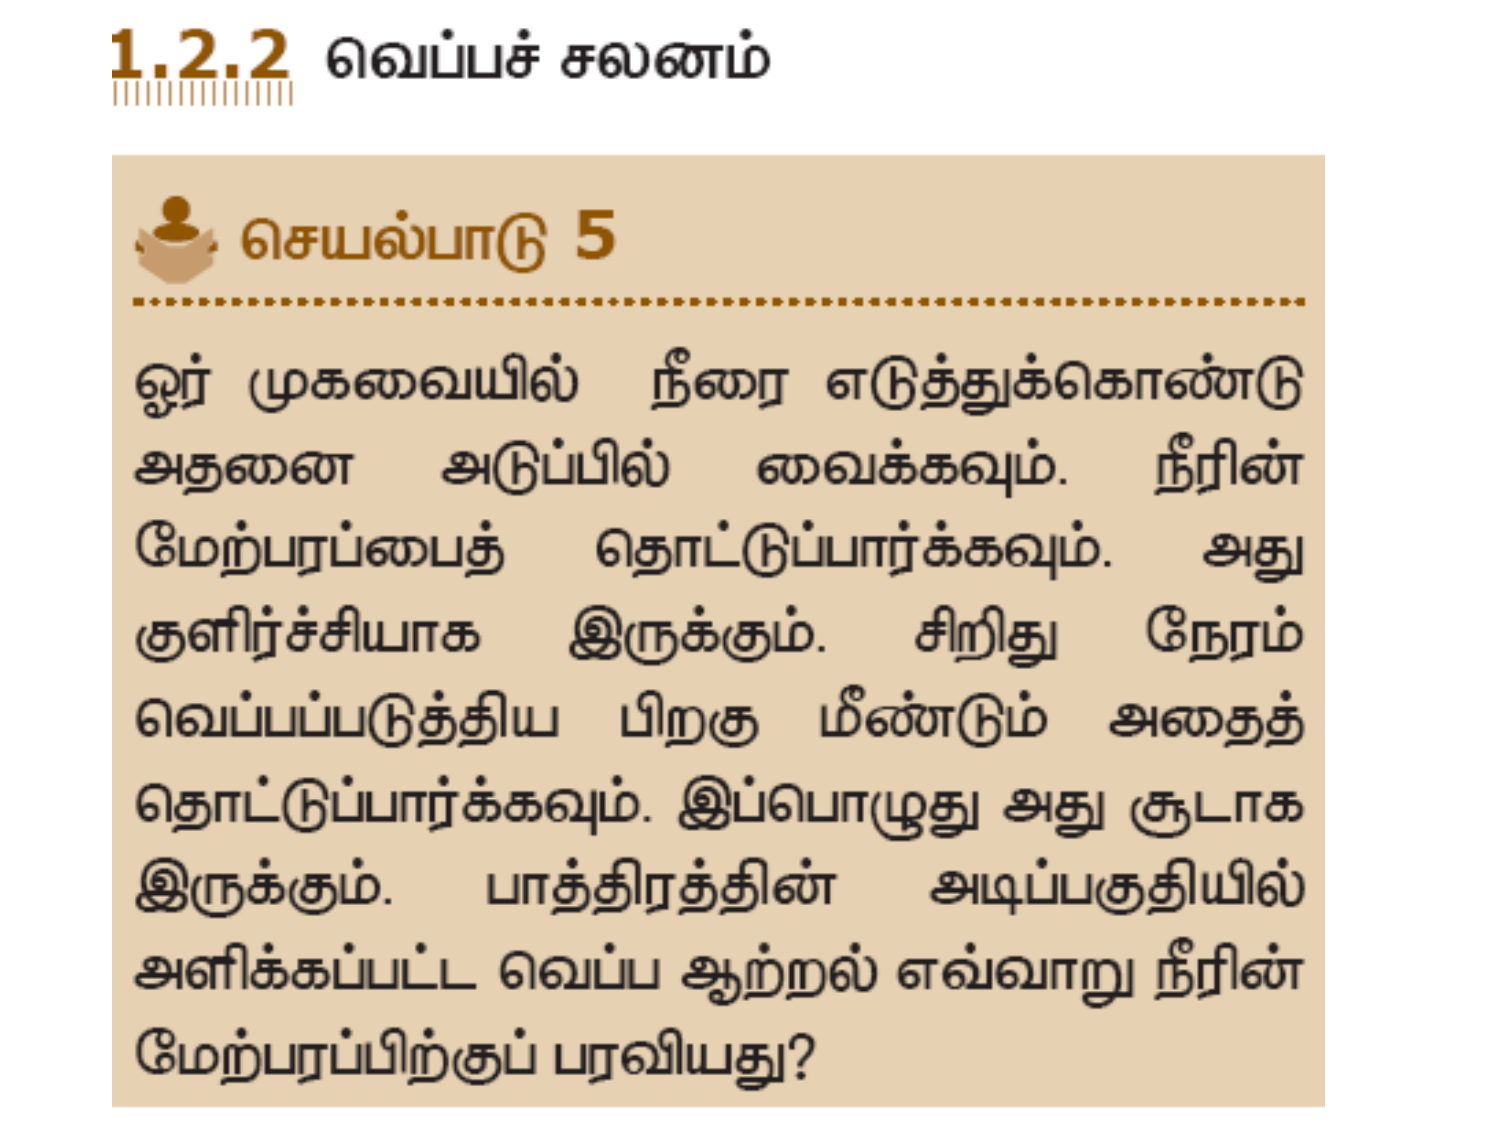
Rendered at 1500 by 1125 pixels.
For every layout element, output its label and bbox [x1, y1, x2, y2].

list [112, 0, 1326, 1120]
